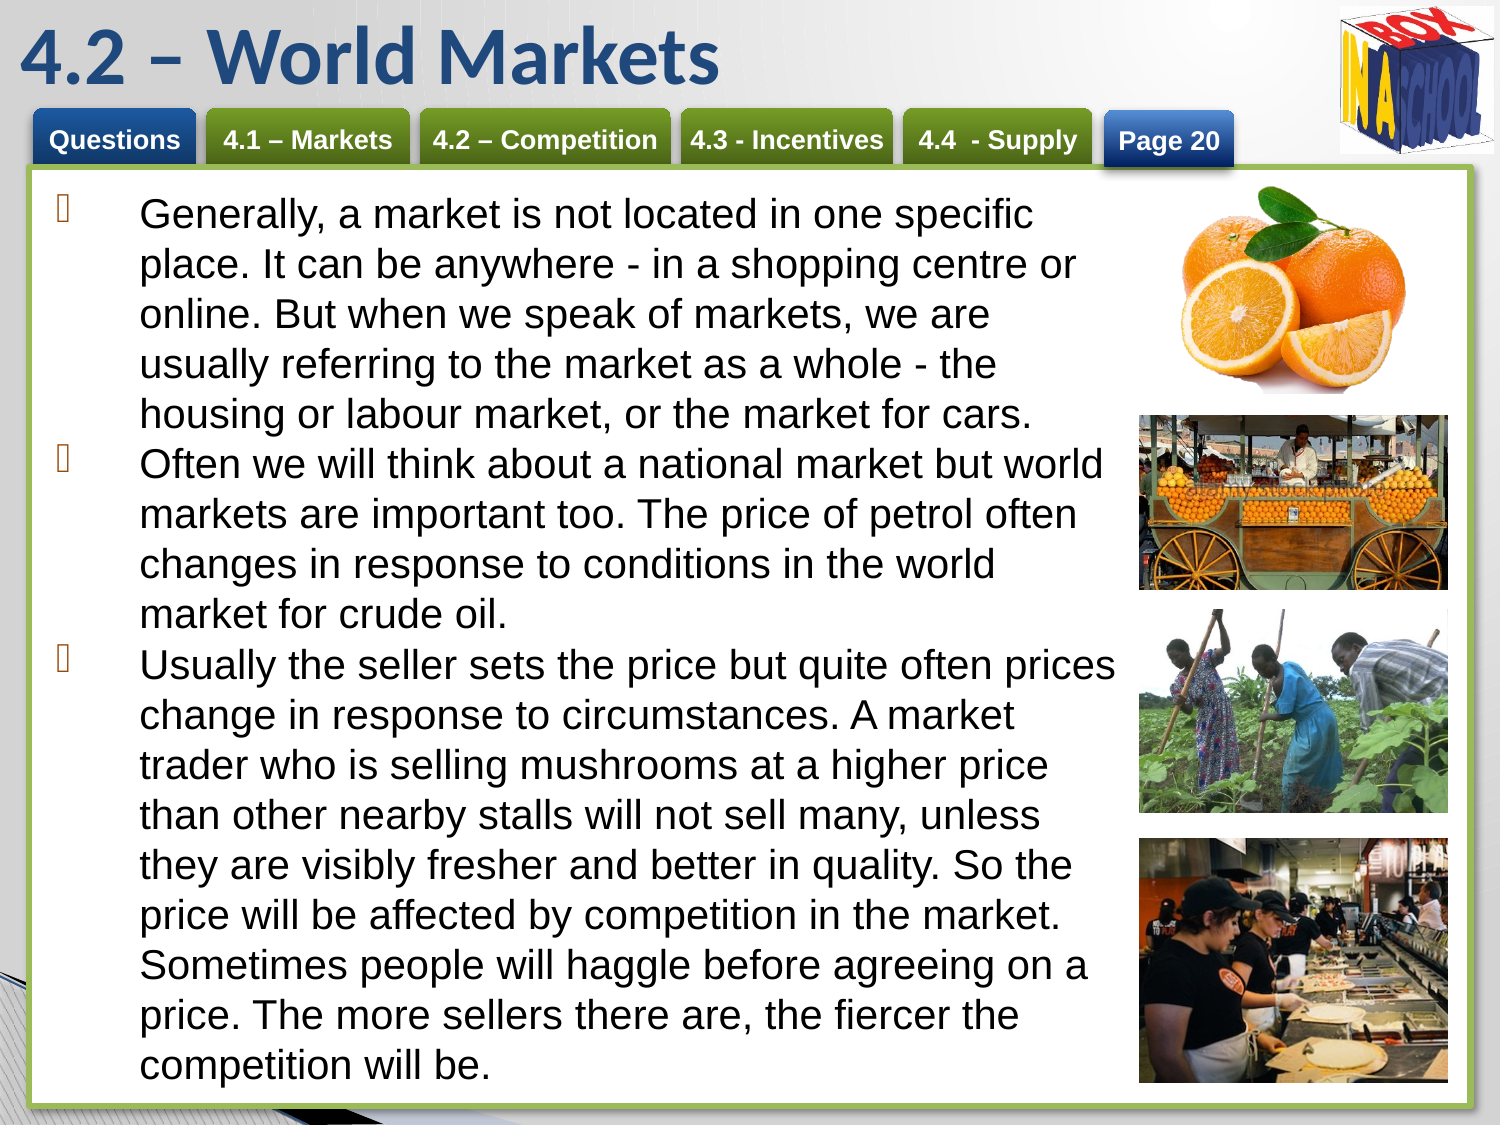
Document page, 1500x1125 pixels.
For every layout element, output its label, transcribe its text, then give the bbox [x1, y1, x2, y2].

text_box Generally, a market is not located in one specific place. It can be anywhere - in a shopping centre or online. But when we speak of markets, we are usually referring to the market as a whole - the housing or labour market, or the market for cars. Often we will think about a national market but world markets are important too. The price of petrol often changes in response to conditions in the world market for crude oil. Usually the seller sets the price but quite often prices change in response to circumstances. A market trader who is selling mushrooms at a higher price than other nearby stalls will not sell many, unless they are visibly fresher and better in quality. So the price will be affected by competition in the market. Sometimes people will haggle before agreeing on a price. The more sellers there are, the fiercer the competition will be. [41, 179, 1140, 1095]
picture [1180, 184, 1407, 395]
picture [1340, 6, 1495, 154]
title 4.2 – World Markets [5, 11, 1270, 92]
picture [281, 1114, 303, 1125]
picture [1138, 415, 1448, 591]
picture [1138, 609, 1448, 813]
text_box Page 20 [1104, 109, 1235, 167]
picture [1138, 838, 1448, 1083]
